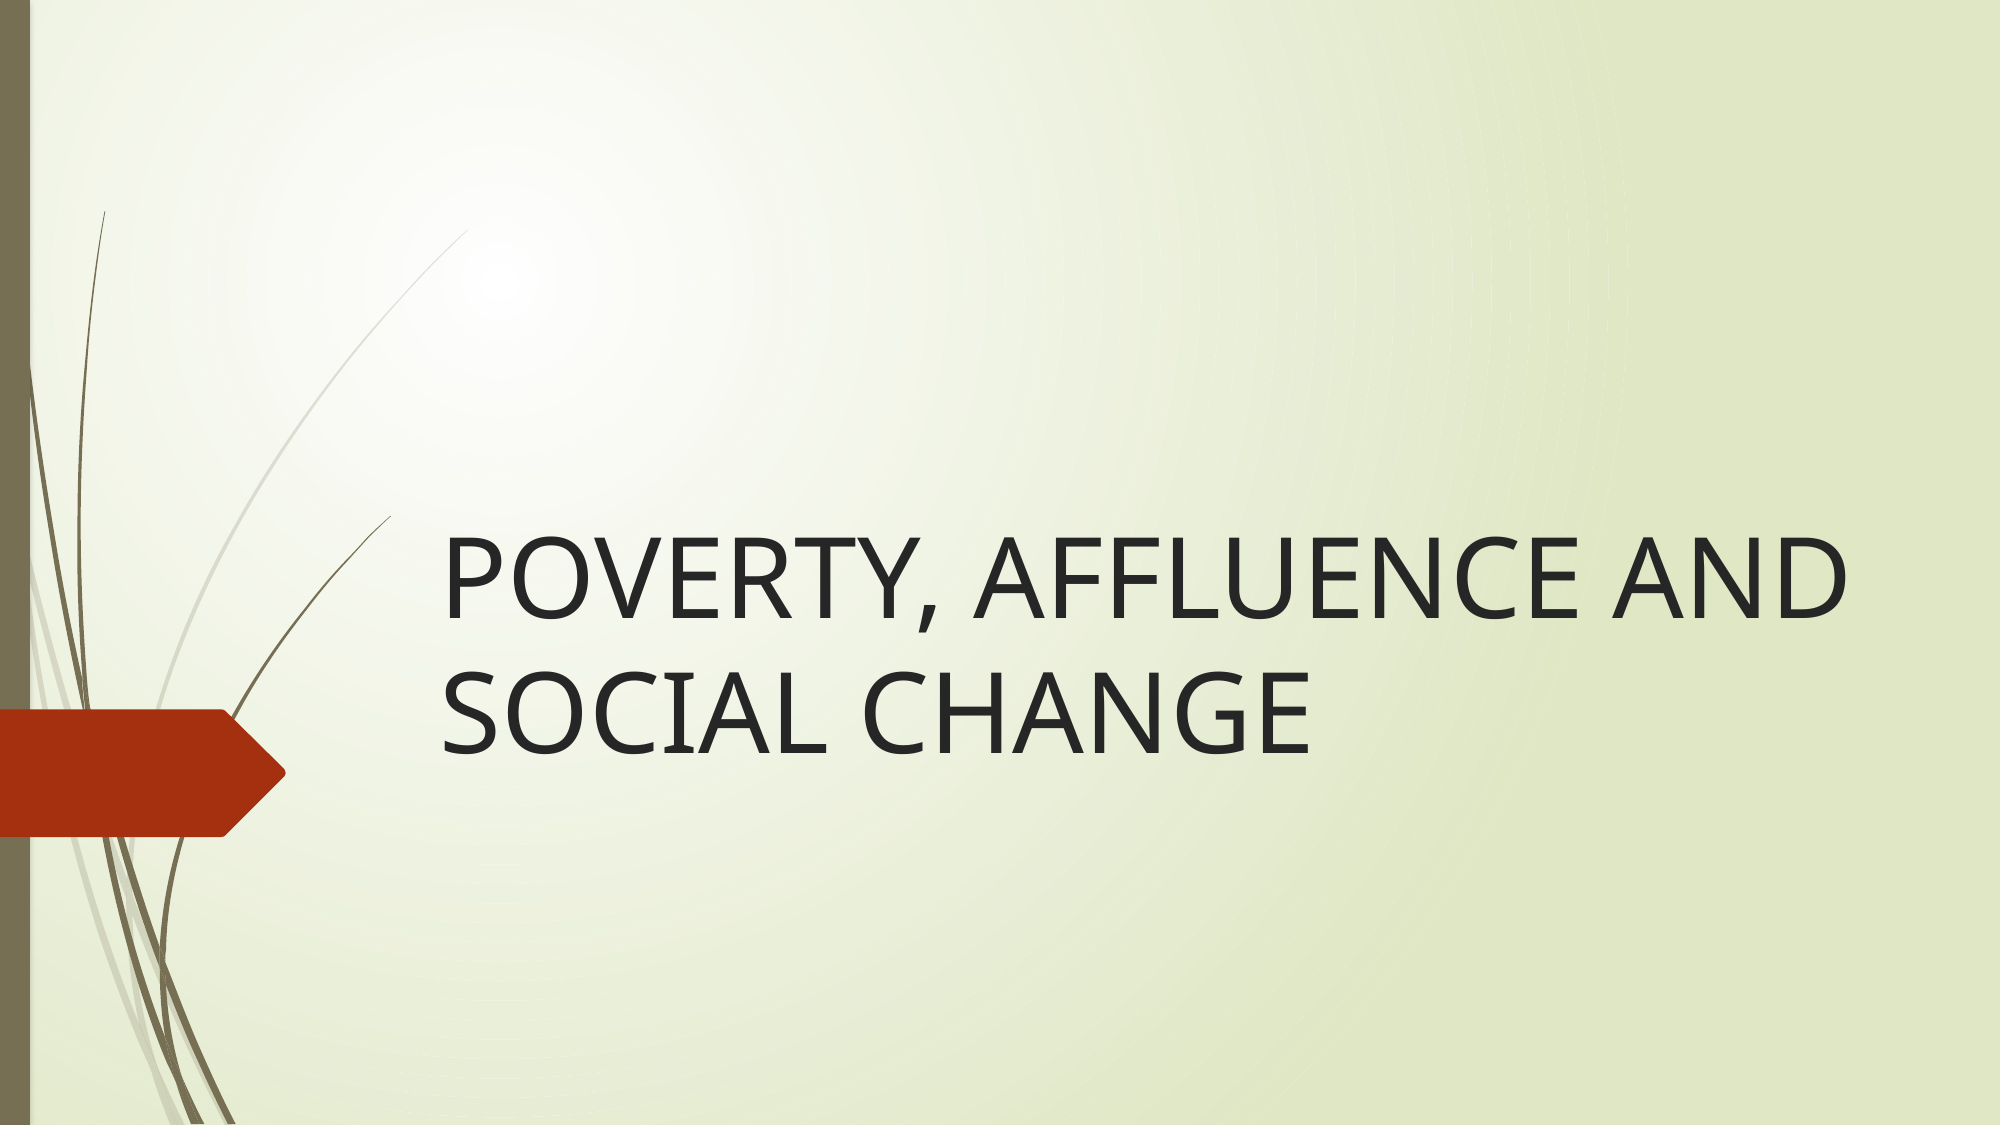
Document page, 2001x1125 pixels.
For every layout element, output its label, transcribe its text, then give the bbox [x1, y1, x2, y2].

title POVERTY, AFFLUENCE AND SOCIAL CHANGE [424, 412, 1888, 784]
